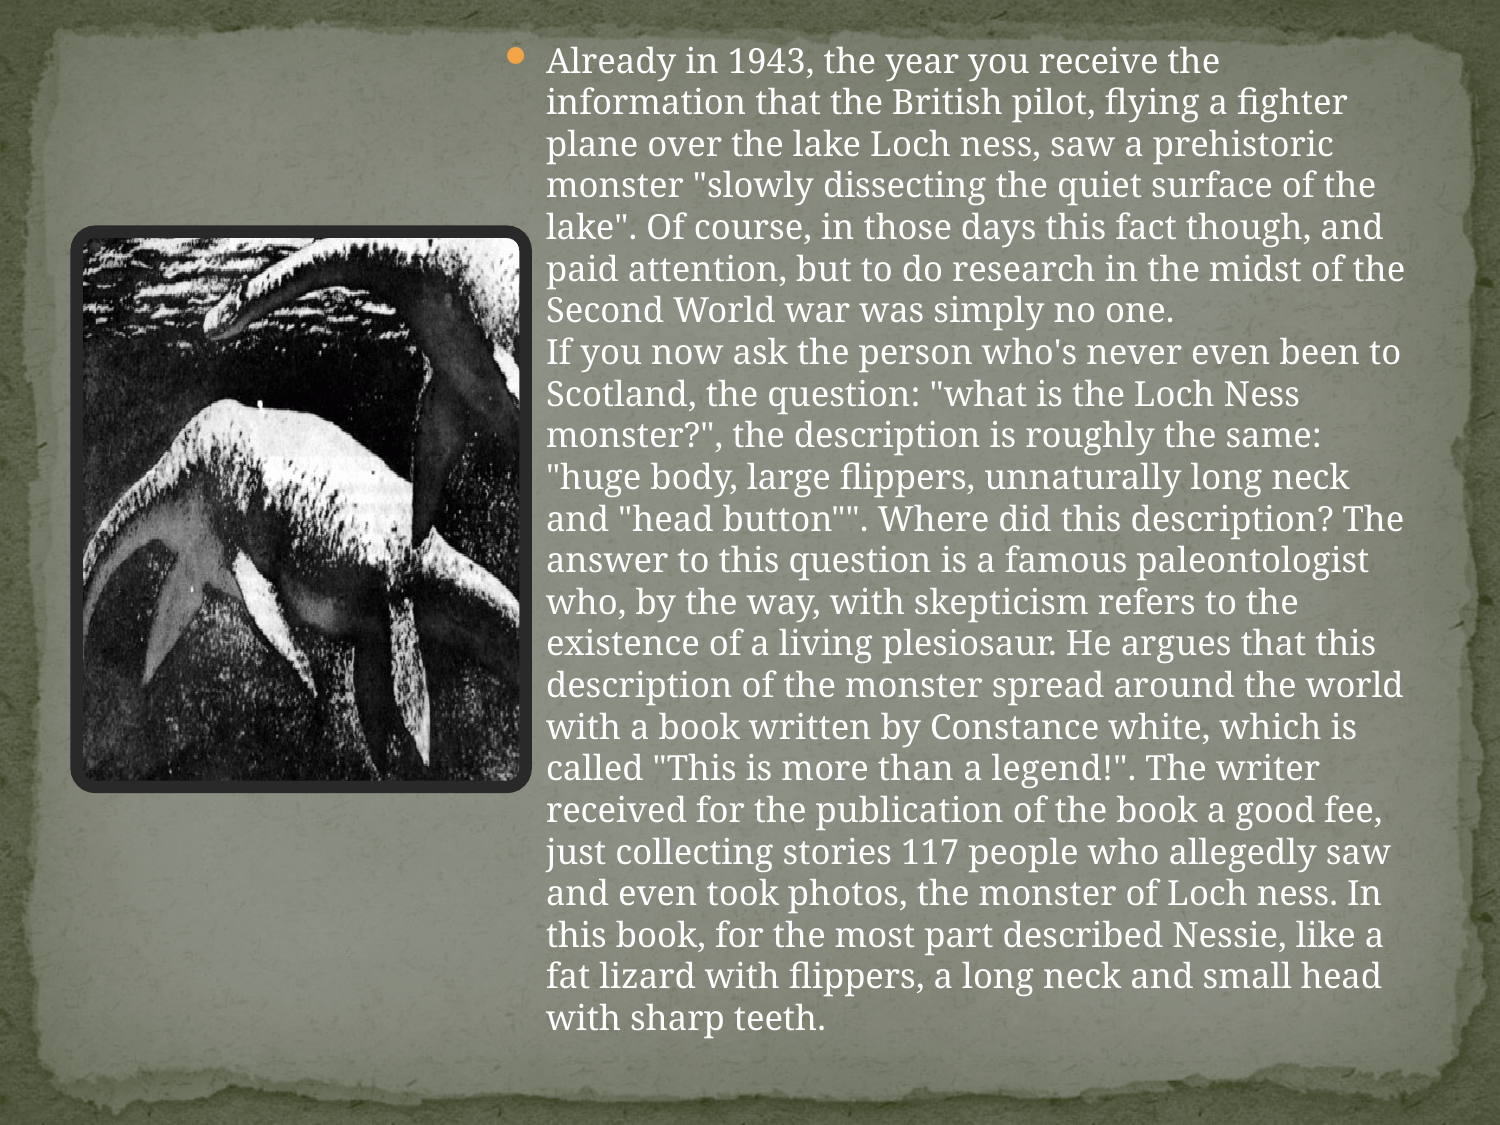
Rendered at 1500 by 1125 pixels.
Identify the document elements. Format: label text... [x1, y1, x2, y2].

list Already in 1943, the year you receive the information that the British pilot, flying a fighter plane over the lake Loch ness, saw a prehistoric monster "slowly dissecting the quiet surface of the lake". Of course, in those days this fact though, and paid attention, but to do research in the midst of the Second World war was simply no one. If you now ask the person who's never even been to Scotland, the question: "what is the Loch Ness monster?", the description is roughly the same: "huge body, large flippers, unnaturally long neck and "head button"". Where did this description? The answer to this question is a famous paleontologist who, by the way, with skepticism refers to the existence of a living plesiosaur. He argues that this description of the monster spread around the world with a book written by Constance white, which is called "This is more than a legend!". The writer received for the publication of the book a good fee, just collecting stories 117 people who allegedly saw and even took photos, the monster of Loch ness. In this book, for the most part described Nessie, like a fat lizard with flippers, a long neck and small head with sharp teeth. [490, 30, 1425, 1083]
picture [77, 232, 526, 787]
